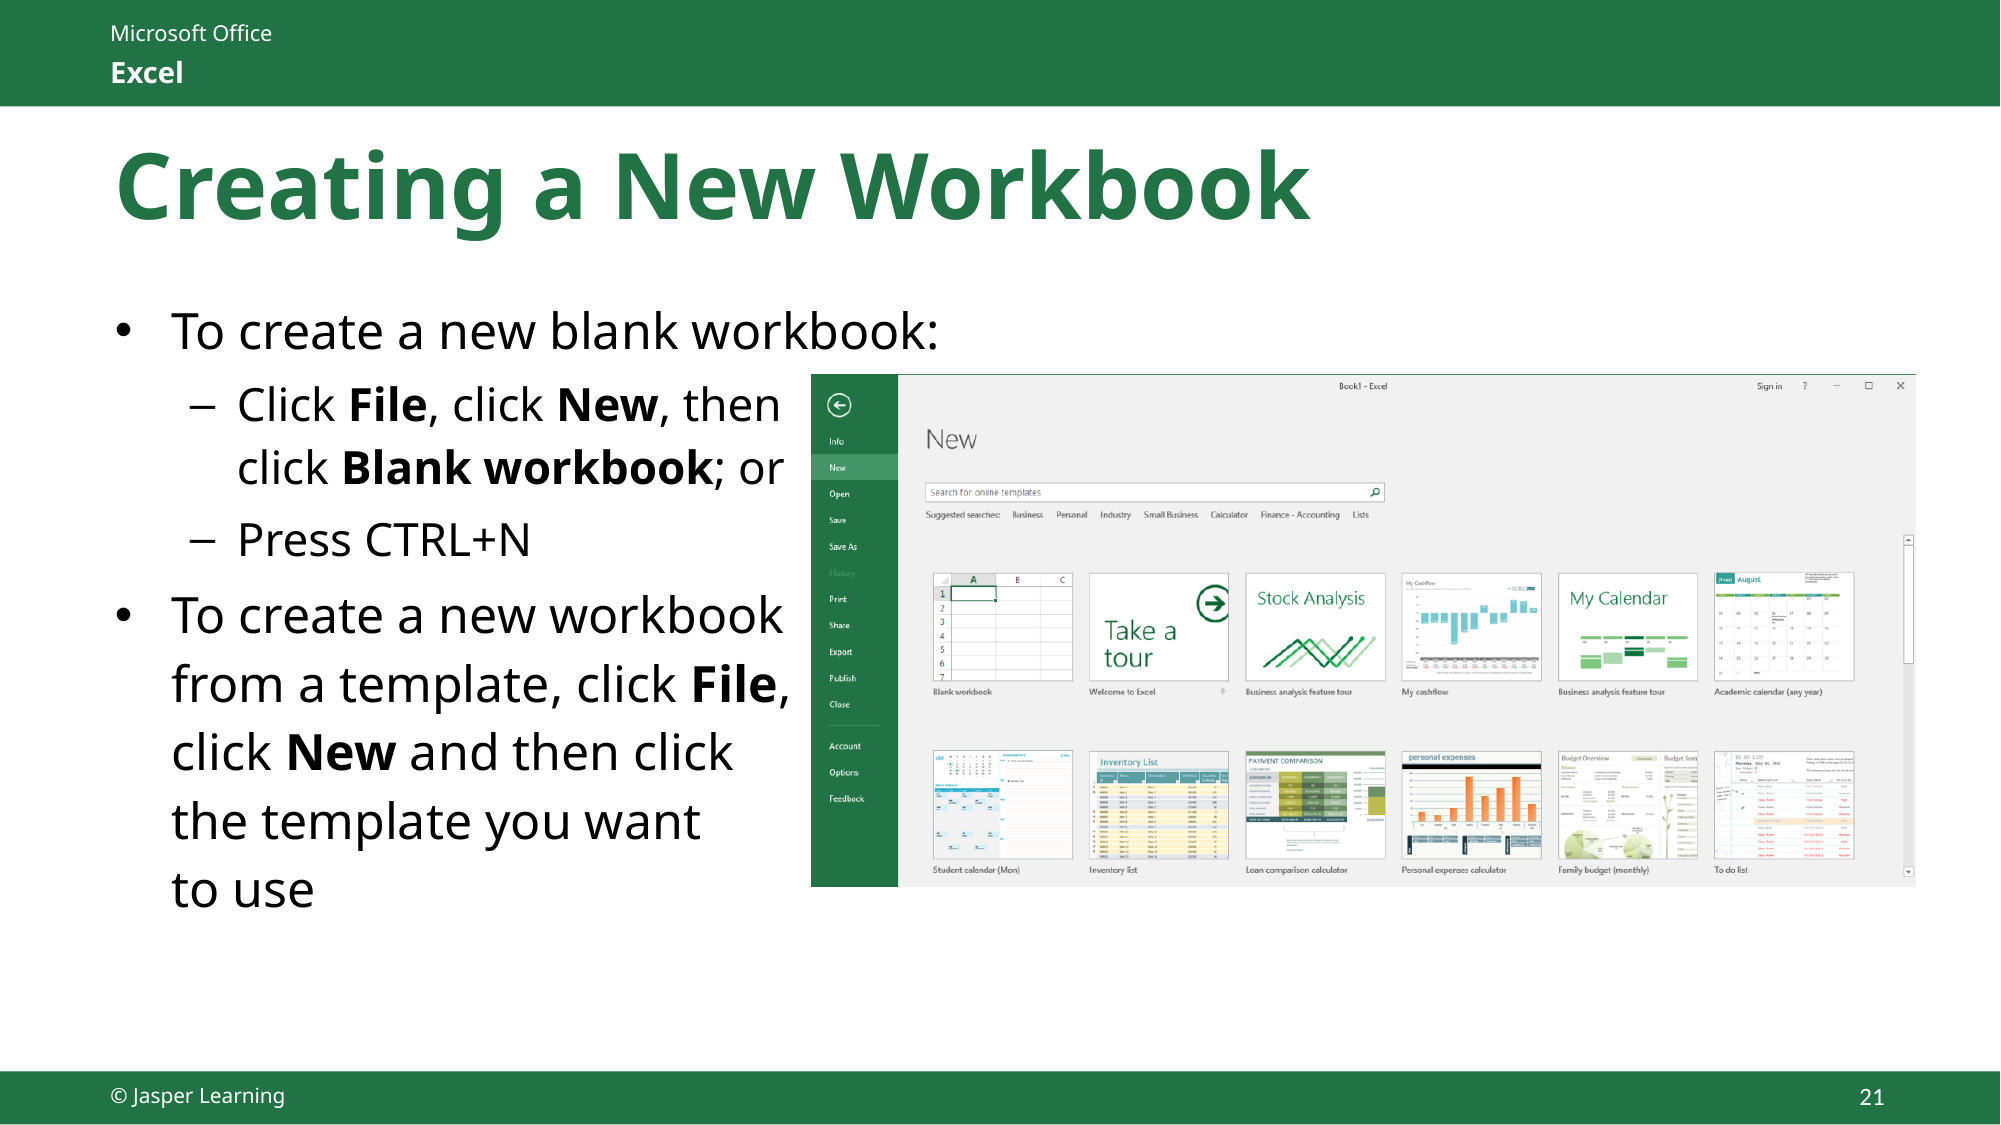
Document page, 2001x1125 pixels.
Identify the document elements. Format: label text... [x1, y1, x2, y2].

picture [810, 374, 1916, 887]
slide_number 21 [1433, 1065, 1900, 1125]
footer © Jasper Learning [95, 1065, 729, 1125]
title Creating a New Workbook [99, 118, 1866, 248]
list To create a new blank workbook: Click File, click New, then click Blank workbook; or Press CTRL+N To create a new workbook from a template, click File, click New and then click the template you want to use [99, 283, 1900, 1026]
